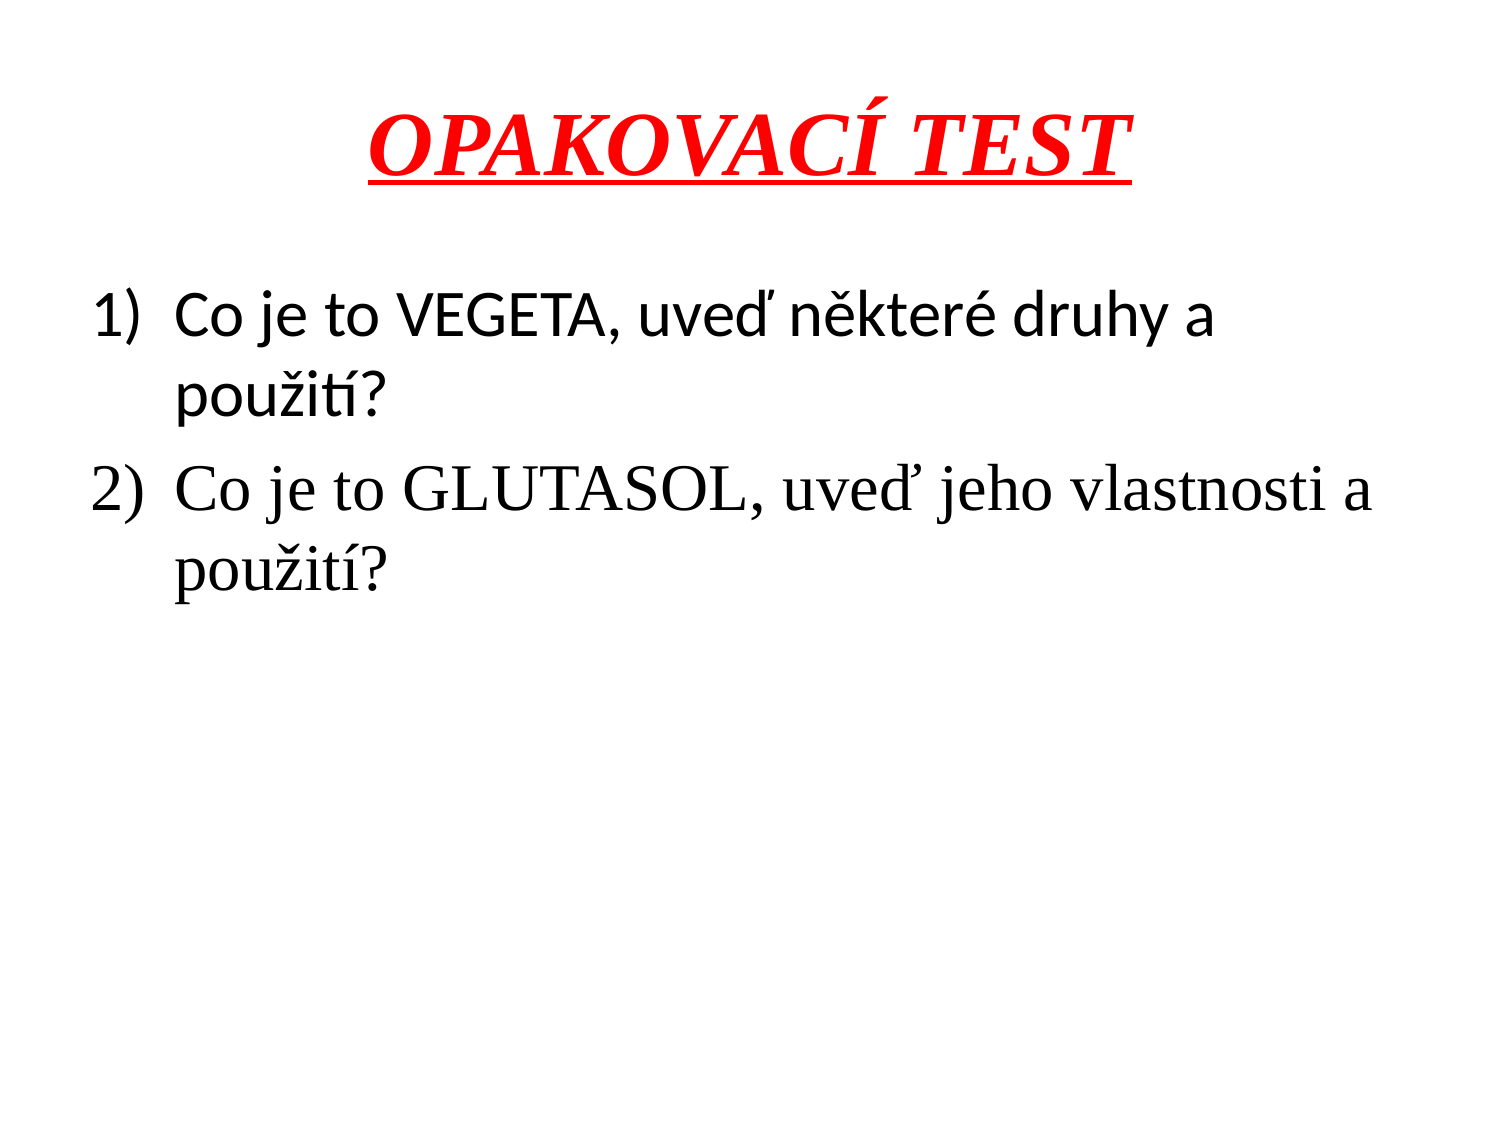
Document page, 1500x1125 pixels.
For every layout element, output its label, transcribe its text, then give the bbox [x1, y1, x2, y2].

list Co je to VEGETA, uveď některé druhy a použití? Co je to GLUTASOL, uveď jeho vlastnosti a použití? [75, 262, 1425, 1005]
title OPAKOVACÍ TEST [75, 45, 1425, 233]
